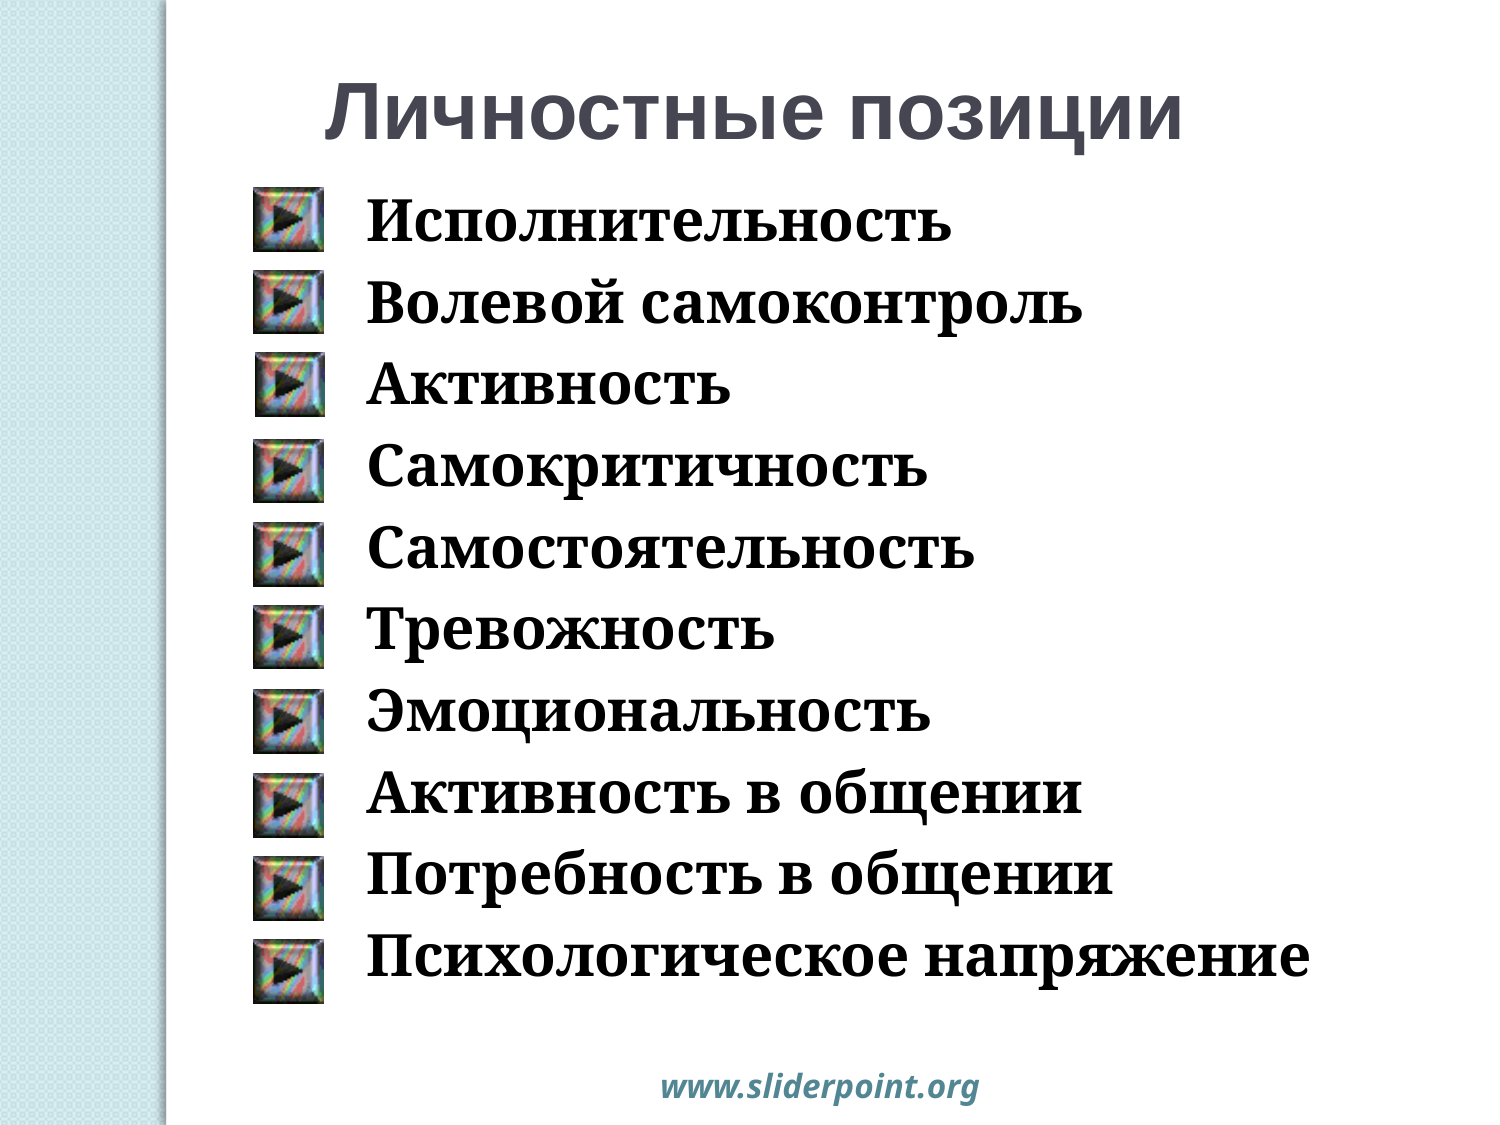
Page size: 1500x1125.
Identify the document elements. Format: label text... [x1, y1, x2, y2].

picture [253, 438, 324, 504]
picture [253, 939, 324, 1004]
picture [253, 522, 324, 587]
picture [253, 689, 324, 754]
picture [253, 187, 324, 252]
picture [253, 269, 324, 335]
picture [253, 856, 324, 921]
text_box Личностные позиции [163, 0, 1348, 153]
picture [253, 604, 324, 670]
text_box Исполнительность Волевой самоконтроль Активность Самокритичность Самостоятельность Тревожность Эмоциональность Активность в общении Потребность в общении Психологическое напряжение [351, 175, 1402, 914]
picture [253, 773, 324, 838]
picture [255, 352, 325, 417]
footer www.sliderpoint.org [187, 1034, 1454, 1113]
